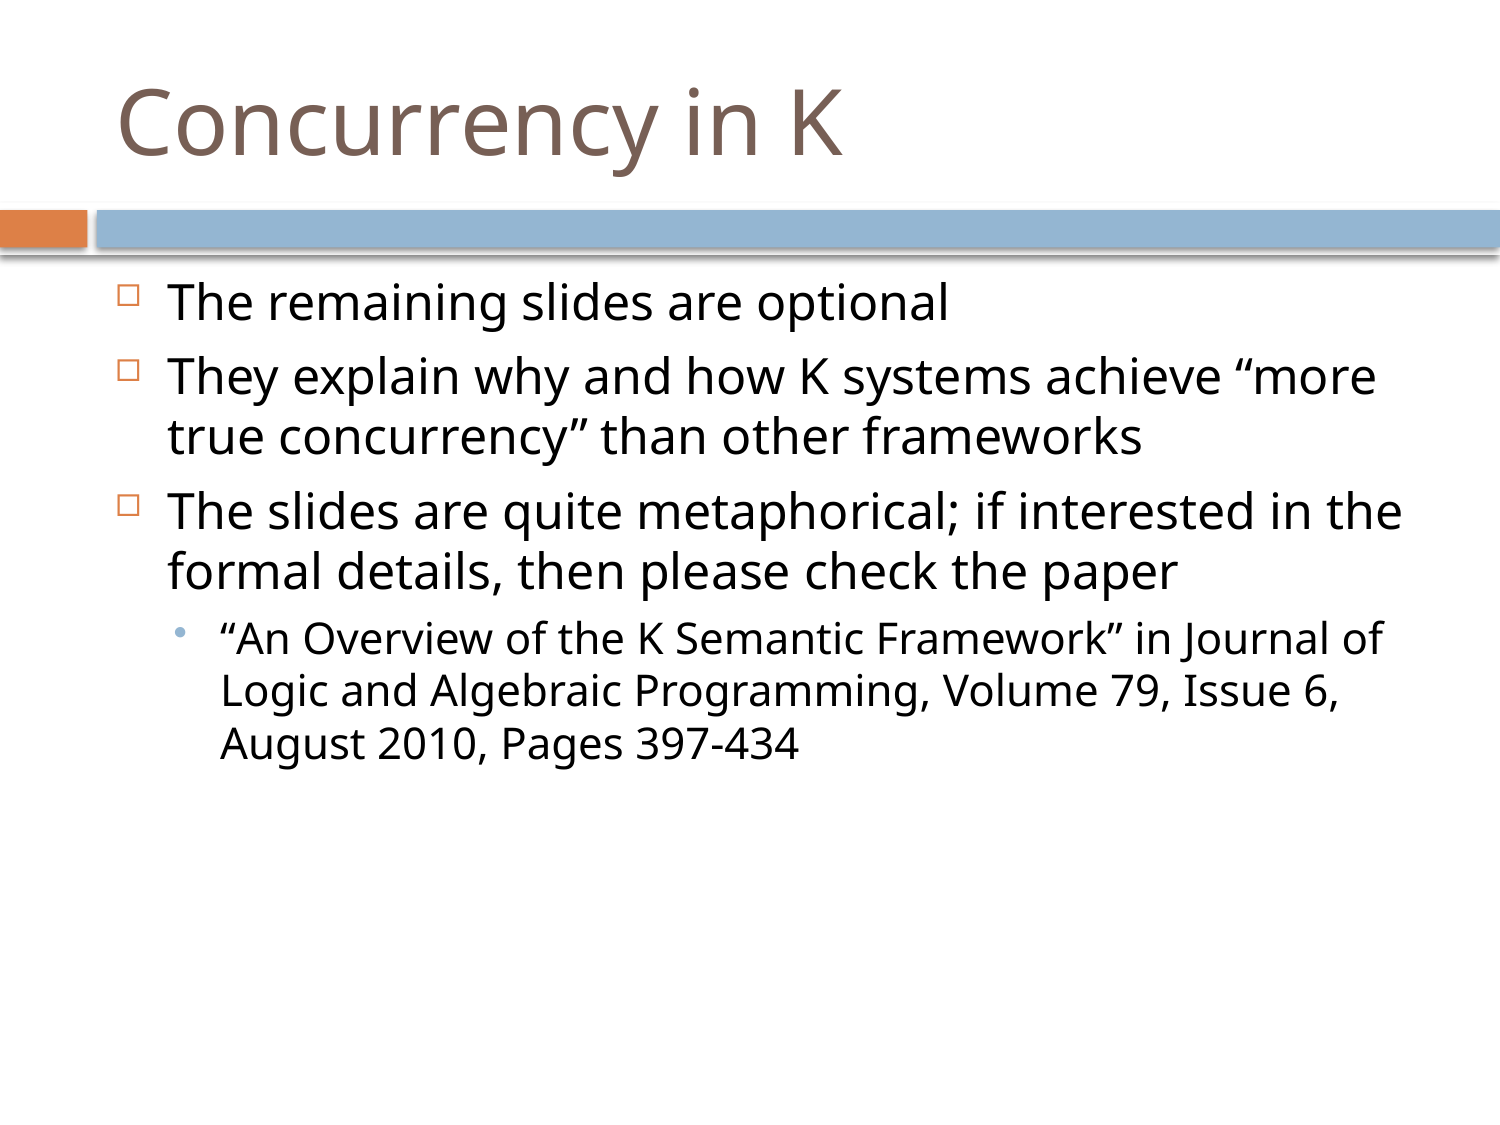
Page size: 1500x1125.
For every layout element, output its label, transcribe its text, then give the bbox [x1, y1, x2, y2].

title Concurrency in K [100, 37, 1438, 200]
list The remaining slides are optional They explain why and how K systems achieve “more true concurrency” than other frameworks The slides are quite metaphorical; if interested in the formal details, then please check the paper “An Overview of the K Semantic Framework” in Journal of Logic and Algebraic Programming, Volume 79, Issue 6, August 2010, Pages 397-434 [100, 262, 1438, 1000]
